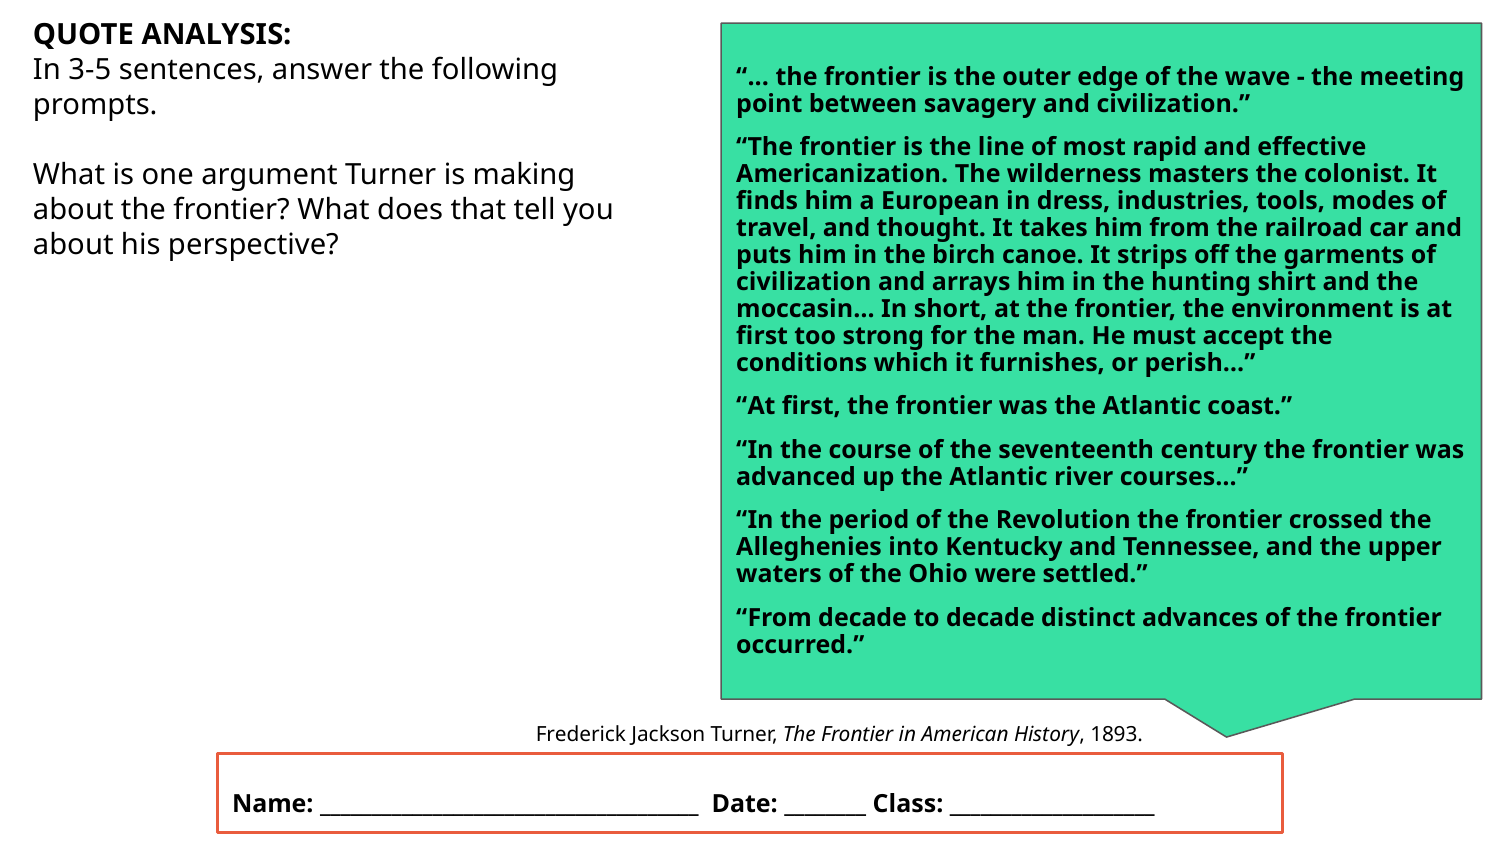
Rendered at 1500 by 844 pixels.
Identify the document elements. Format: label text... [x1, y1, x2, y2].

text_box Name: _____________________________________ Date: ________ Class: ____________________ [217, 753, 1283, 833]
text_box QUOTE ANALYSIS: In 3-5 sentences, answer the following prompts. What is one argument Turner is making about the frontier? What does that tell you about his perspective? [21, 9, 654, 573]
text_box Frederick Jackson Turner, The Frontier in American History, 1893. [520, 707, 1297, 758]
text_box “... the frontier is the outer edge of the wave - the meeting point between savagery and civilization.” “The frontier is the line of most rapid and effective Americanization. The wilderness masters the colonist. It finds him a European in dress, industries, tools, modes of travel, and thought. It takes him from the railroad car and puts him in the birch canoe. It strips off the garments of civilization and arrays him in the hunting shirt and the moccasin… In short, at the frontier, the environment is at first too strong for the man. He must accept the conditions which it furnishes, or perish…” “At first, the frontier was the Atlantic coast.” “In the course of the seventeenth century the frontier was advanced up the Atlantic river courses…” “In the period of the Revolution the frontier crossed the Alleghenies into Kentucky and Tennessee, and the upper waters of the Ohio were settled.” “From decade to decade distinct advances of the frontier occurred.” [721, 23, 1482, 717]
